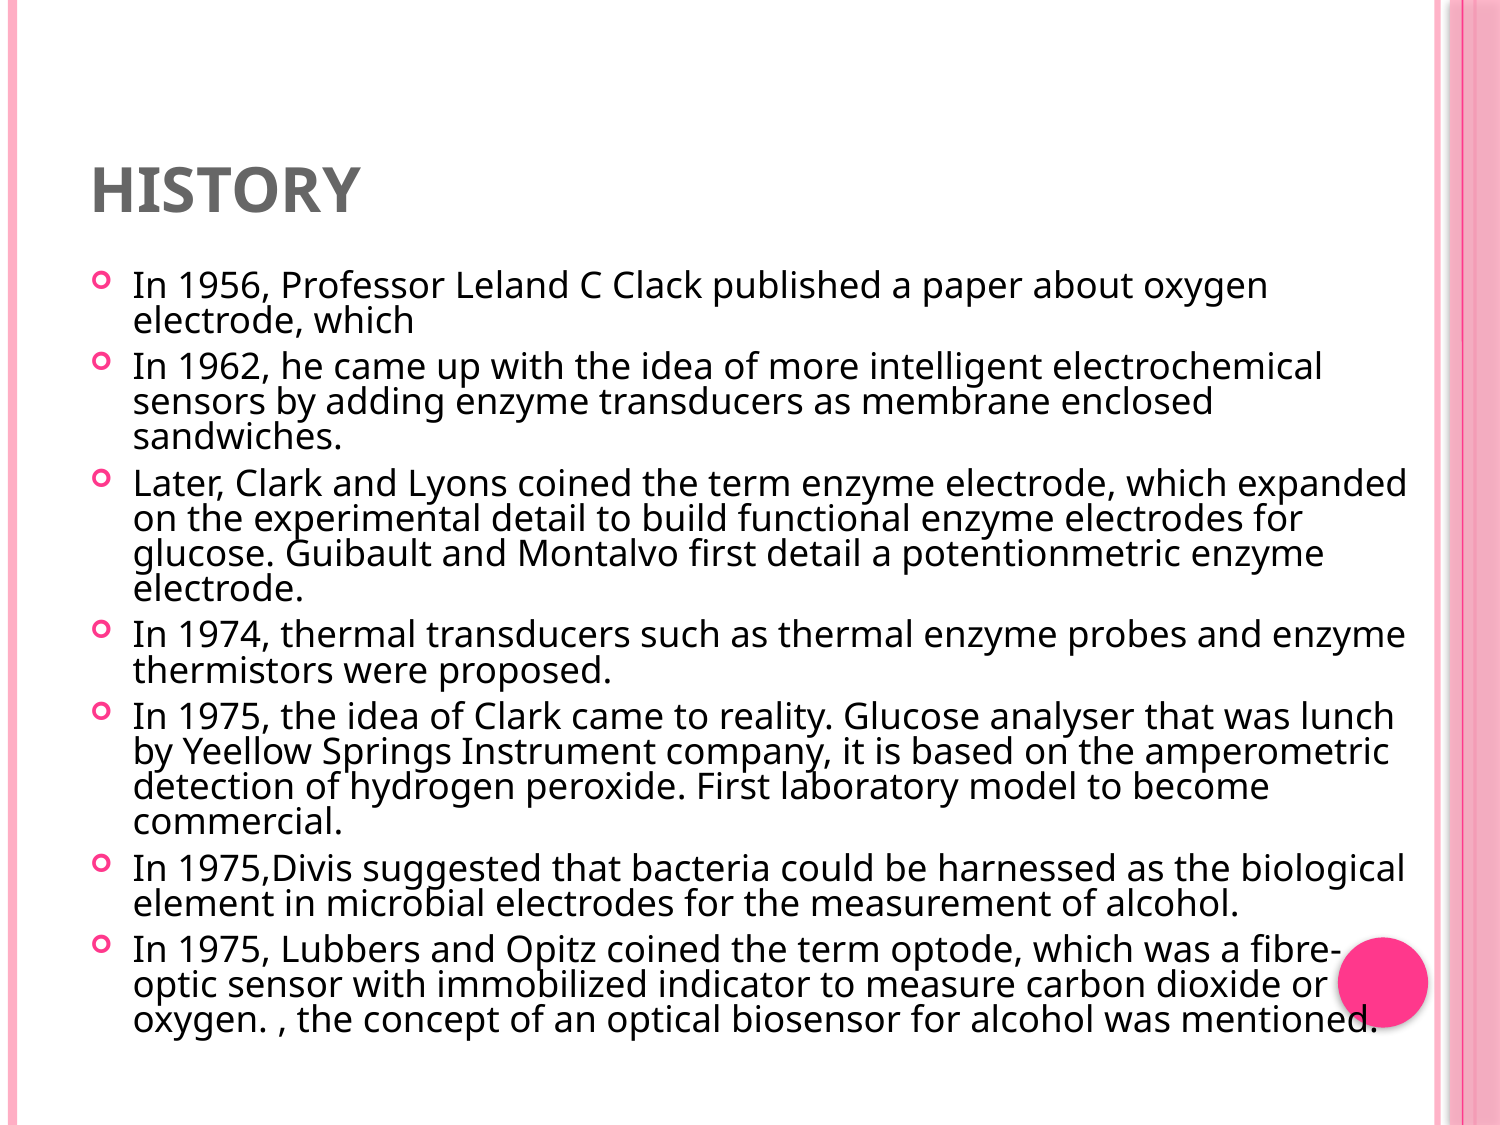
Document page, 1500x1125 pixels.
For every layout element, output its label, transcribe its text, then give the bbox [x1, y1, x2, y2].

title History [75, 45, 1300, 233]
list In 1956, Professor Leland C Clack published a paper about oxygen electrode, which In 1962, he came up with the idea of more intelligent electrochemical sensors by adding enzyme transducers as membrane enclosed sandwiches. Later, Clark and Lyons coined the term enzyme electrode, which expanded on the experimental detail to build functional enzyme electrodes for glucose. Guibault and Montalvo first detail a potentionmetric enzyme electrode. In 1974, thermal transducers such as thermal enzyme probes and enzyme thermistors were proposed. In 1975, the idea of Clark came to reality. Glucose analyser that was lunch by Yeellow Springs Instrument company, it is based on the amperometric detection of hydrogen peroxide. First laboratory model to become commercial. In 1975,Divis suggested that bacteria could be harnessed as the biological element in microbial electrodes for the measurement of alcohol. In 1975, Lubbers and Opitz coined the term optode, which was a fibre-optic sensor with immobilized indicator to measure carbon dioxide or oxygen. , the concept of an optical biosensor for alcohol was mentioned. [74, 262, 1426, 1063]
